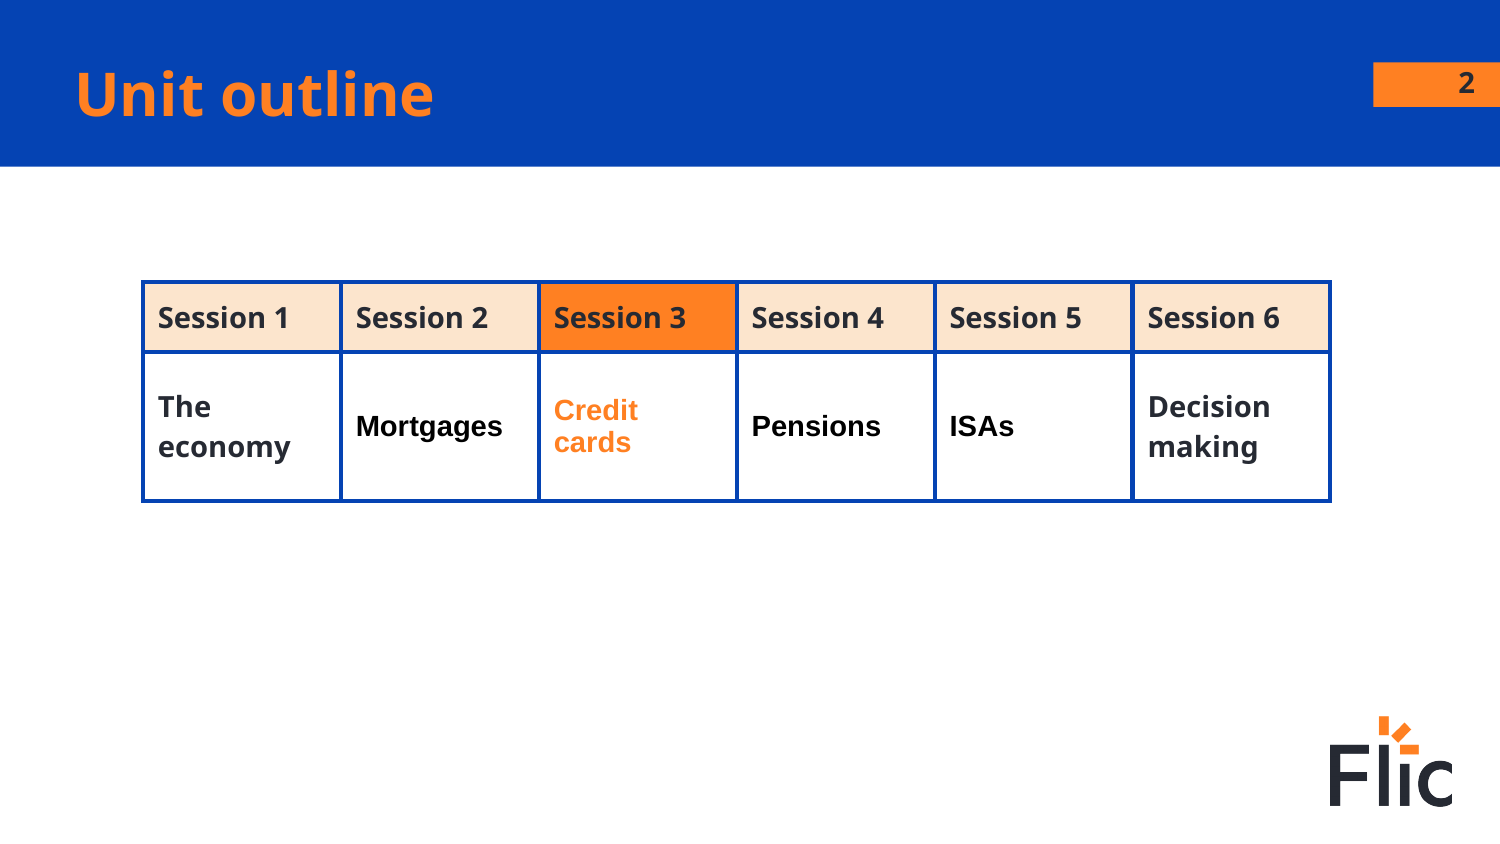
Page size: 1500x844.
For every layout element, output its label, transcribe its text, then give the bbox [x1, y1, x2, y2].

table_cell ISAs [937, 354, 1130, 499]
picture [1330, 716, 1452, 807]
slide_number 2 [1410, 49, 1491, 115]
table_header Session 2 [343, 284, 537, 350]
table_cell Mortgages [343, 354, 537, 499]
table_header Session 3 [541, 284, 735, 350]
table_header Session 1 [145, 284, 339, 350]
table_cell Credit cards [541, 354, 735, 499]
table_header Session 4 [739, 284, 933, 350]
table_cell Pensions [739, 354, 933, 499]
title Unit outline [59, 49, 1328, 135]
table_header Session 5 [937, 284, 1130, 350]
table_cell Decision making [1135, 354, 1328, 499]
table_cell The economy [145, 354, 339, 499]
table_header Session 6 [1135, 284, 1328, 350]
